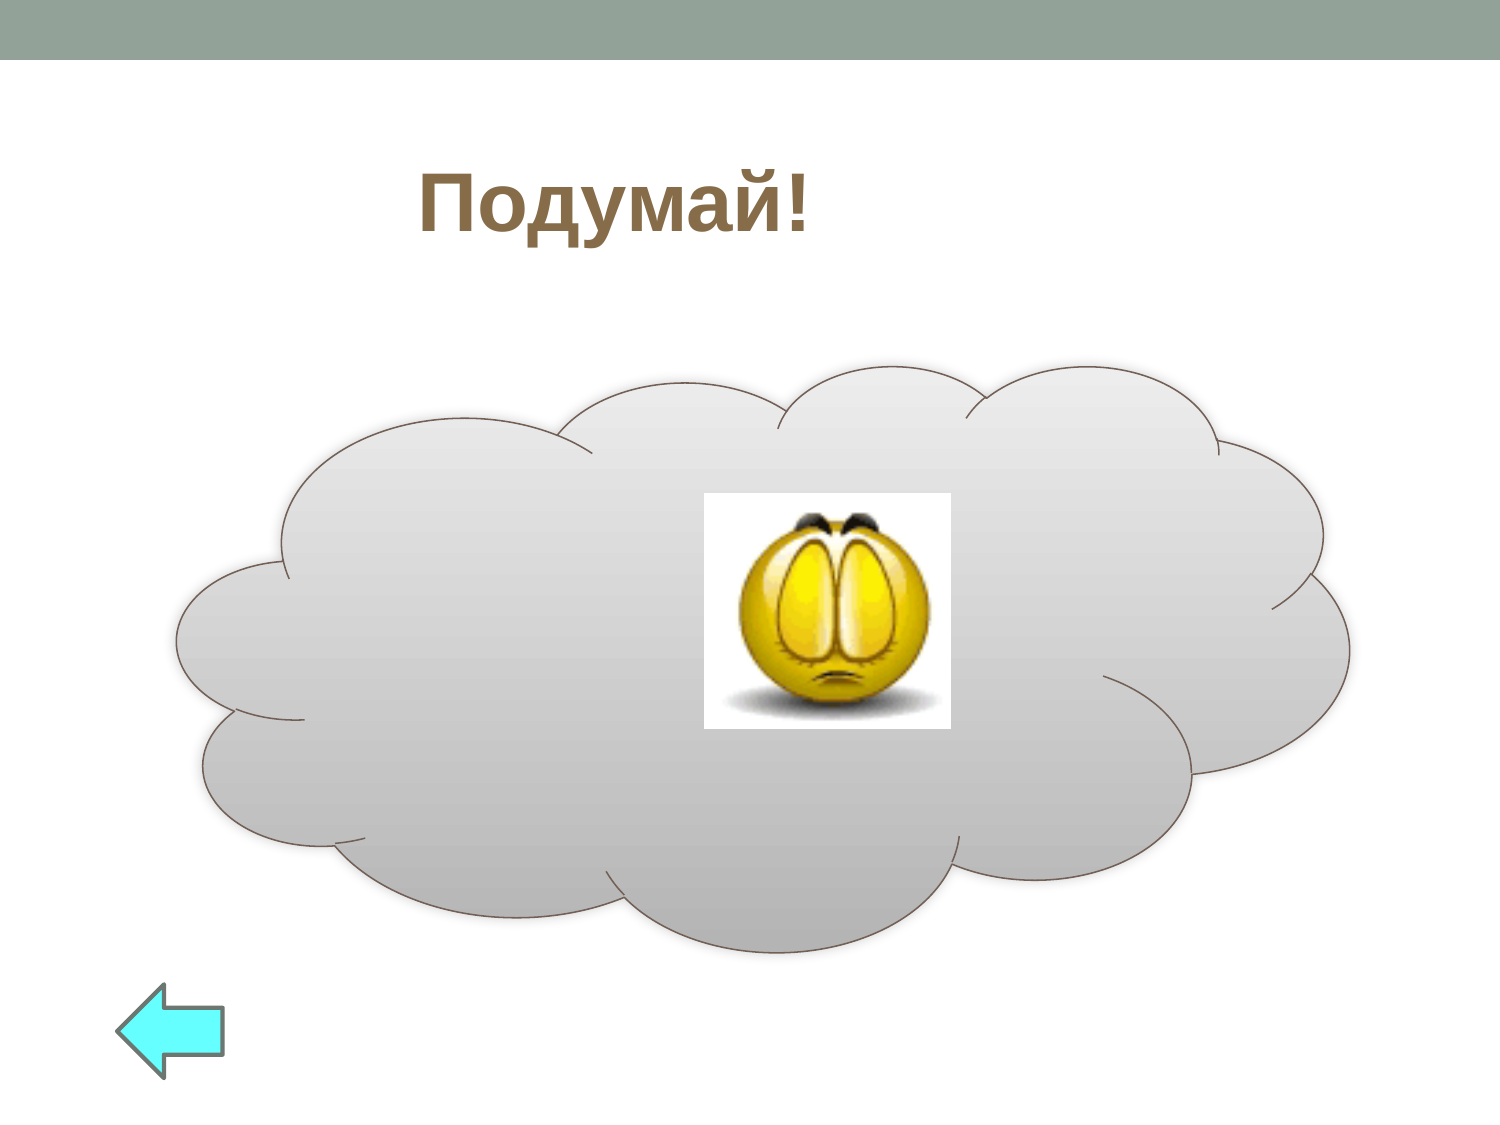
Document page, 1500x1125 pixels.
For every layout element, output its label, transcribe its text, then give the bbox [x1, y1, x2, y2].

text_box Подумай! [328, 140, 903, 256]
text_box [114, 982, 225, 1081]
text_box [175, 365, 1351, 954]
picture [679, 468, 951, 730]
